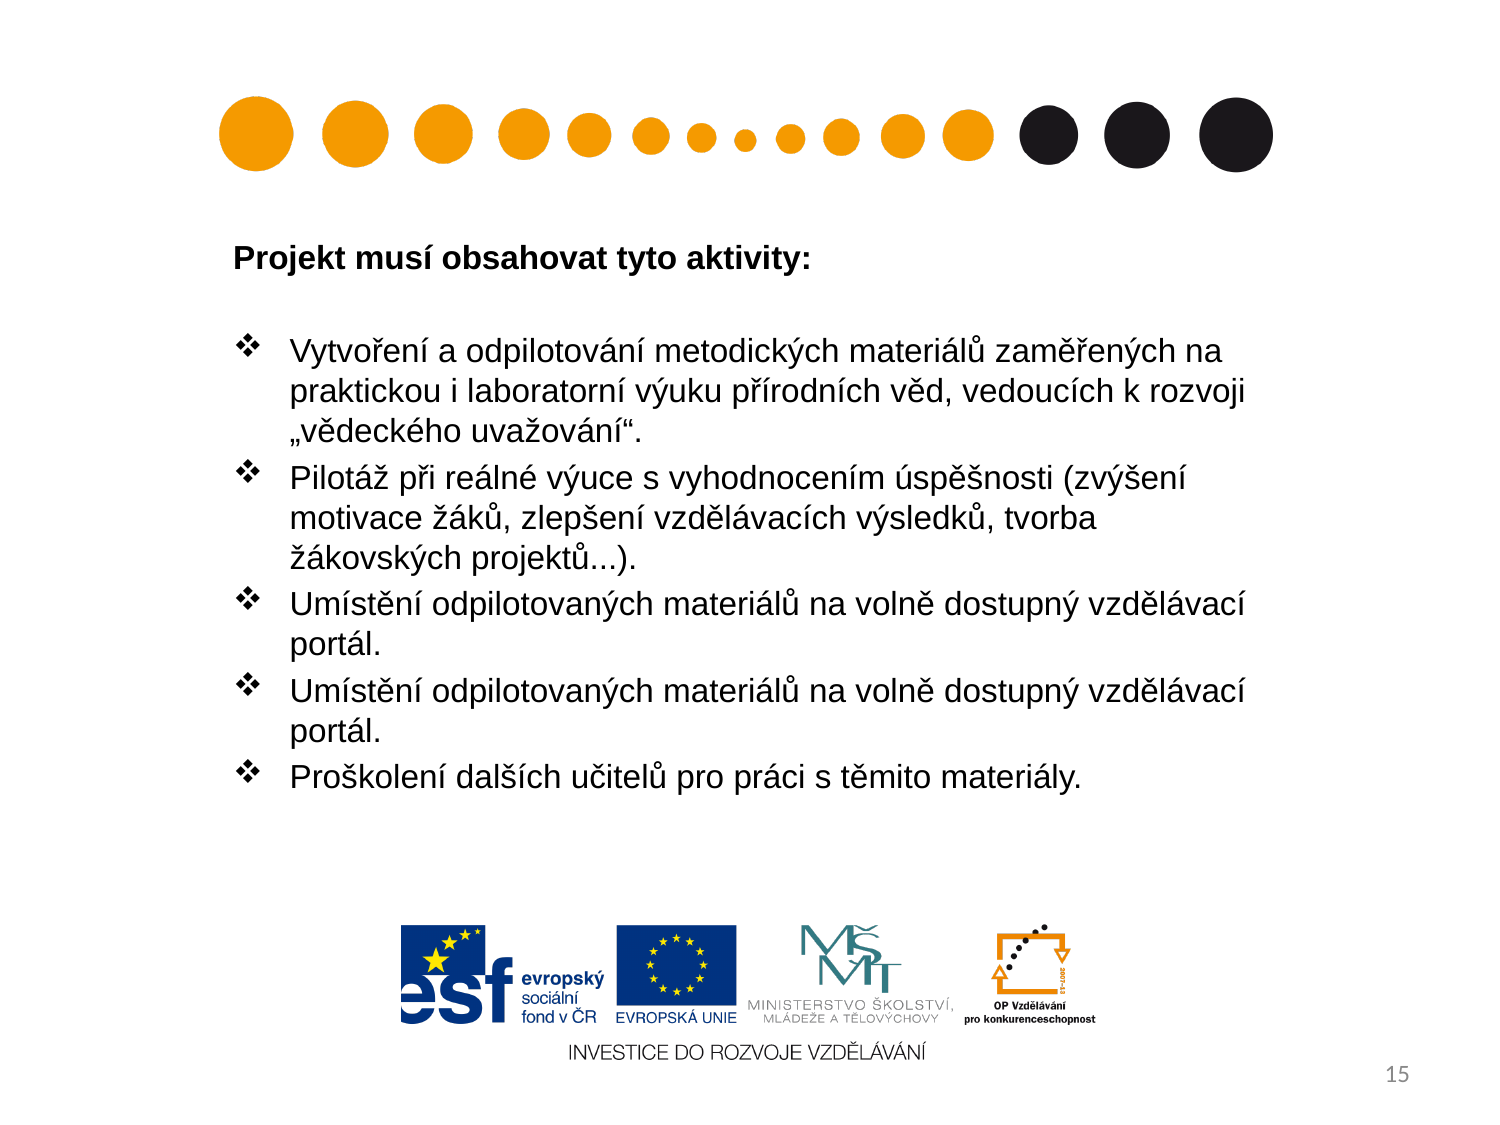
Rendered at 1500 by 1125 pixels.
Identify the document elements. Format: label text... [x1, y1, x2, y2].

picture [399, 922, 1100, 1061]
list Projekt musí obsahovat tyto aktivity: Vytvoření a odpilotování metodických materiálů zaměřených na praktickou i laboratorní výuku přírodních věd, vedoucích k rozvoji „vědeckého uvažování“. Pilotáž při reálné výuce s vyhodnocením úspěšnosti (zvýšení motivace žáků, zlepšení vzdělávacích výsledků, tvorba žákovských projektů...). Umístění odpilotovaných materiálů na volně dostupný vzdělávací portál. Umístění odpilotovaných materiálů na volně dostupný vzdělávací portál. Proškolení dalších učitelů pro práci s těmito materiály. [217, 228, 1278, 877]
picture [215, 93, 1275, 176]
slide_number 15 [1074, 1042, 1425, 1103]
